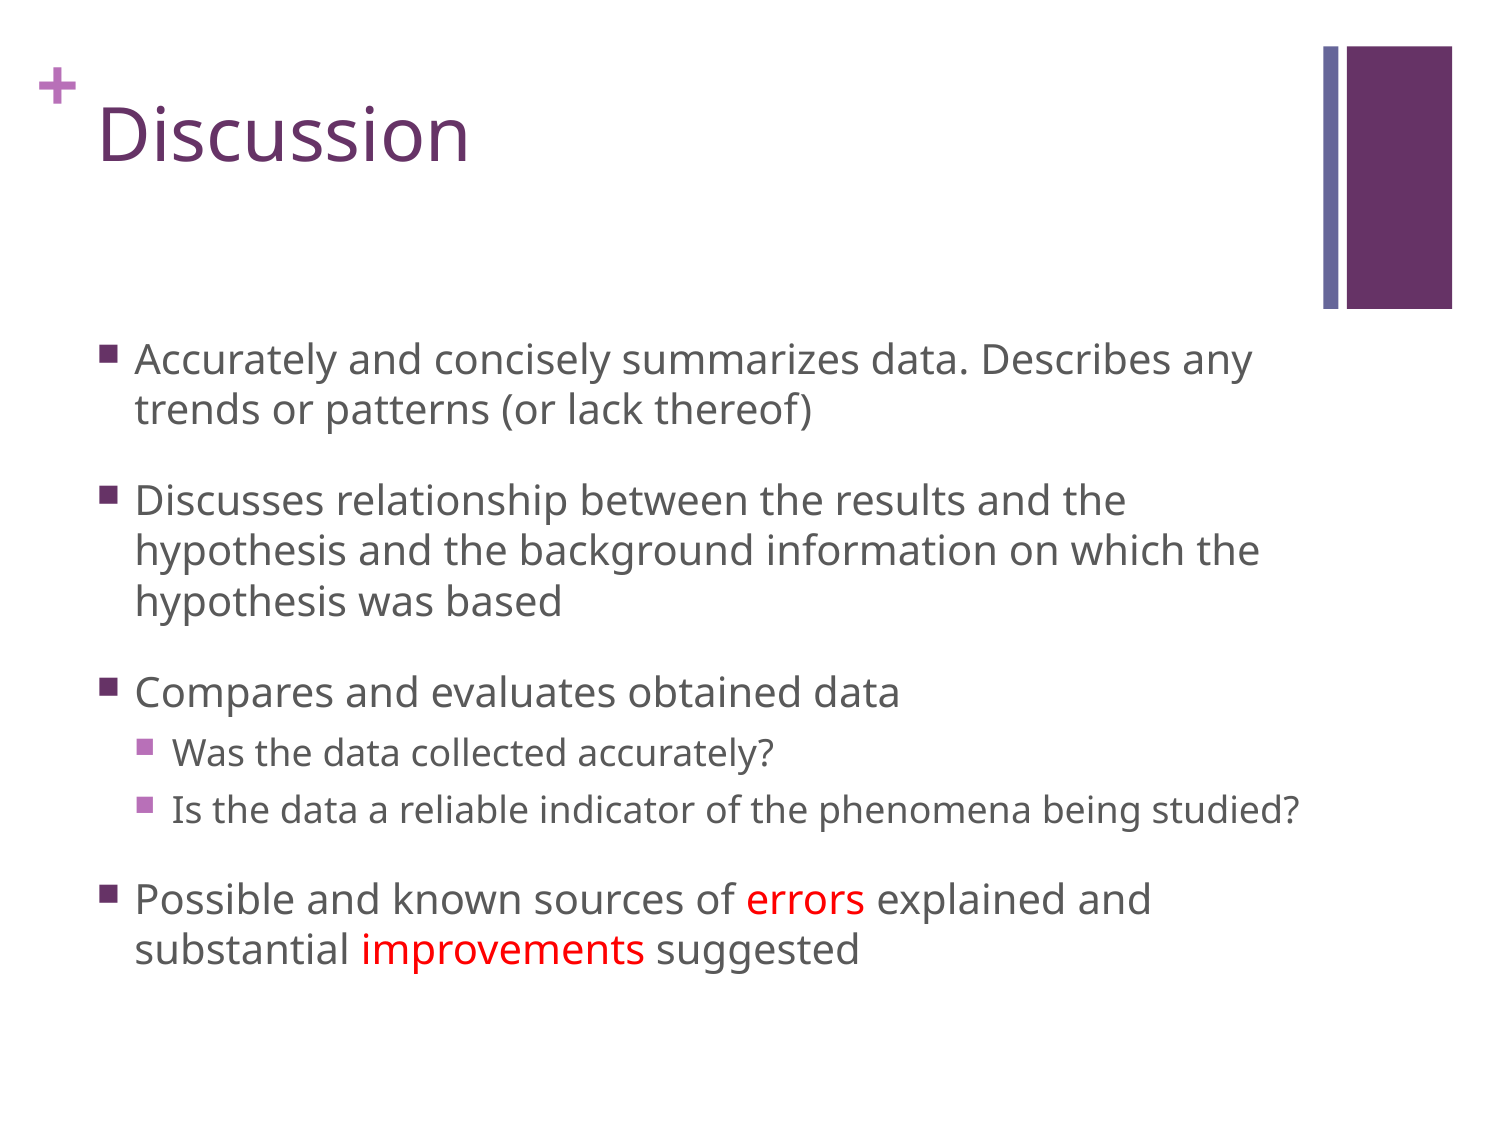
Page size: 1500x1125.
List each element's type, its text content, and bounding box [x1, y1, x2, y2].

title Discussion [81, 79, 1322, 263]
list Accurately and concisely summarizes data. Describes any trends or patterns (or lack thereof) Discusses relationship between the results and the hypothesis and the background information on which the hypothesis was based Compares and evaluates obtained data Was the data collected accurately? Is the data a reliable indicator of the phenomena being studied? Possible and known sources of errors explained and substantial improvements suggested [81, 324, 1322, 1005]
